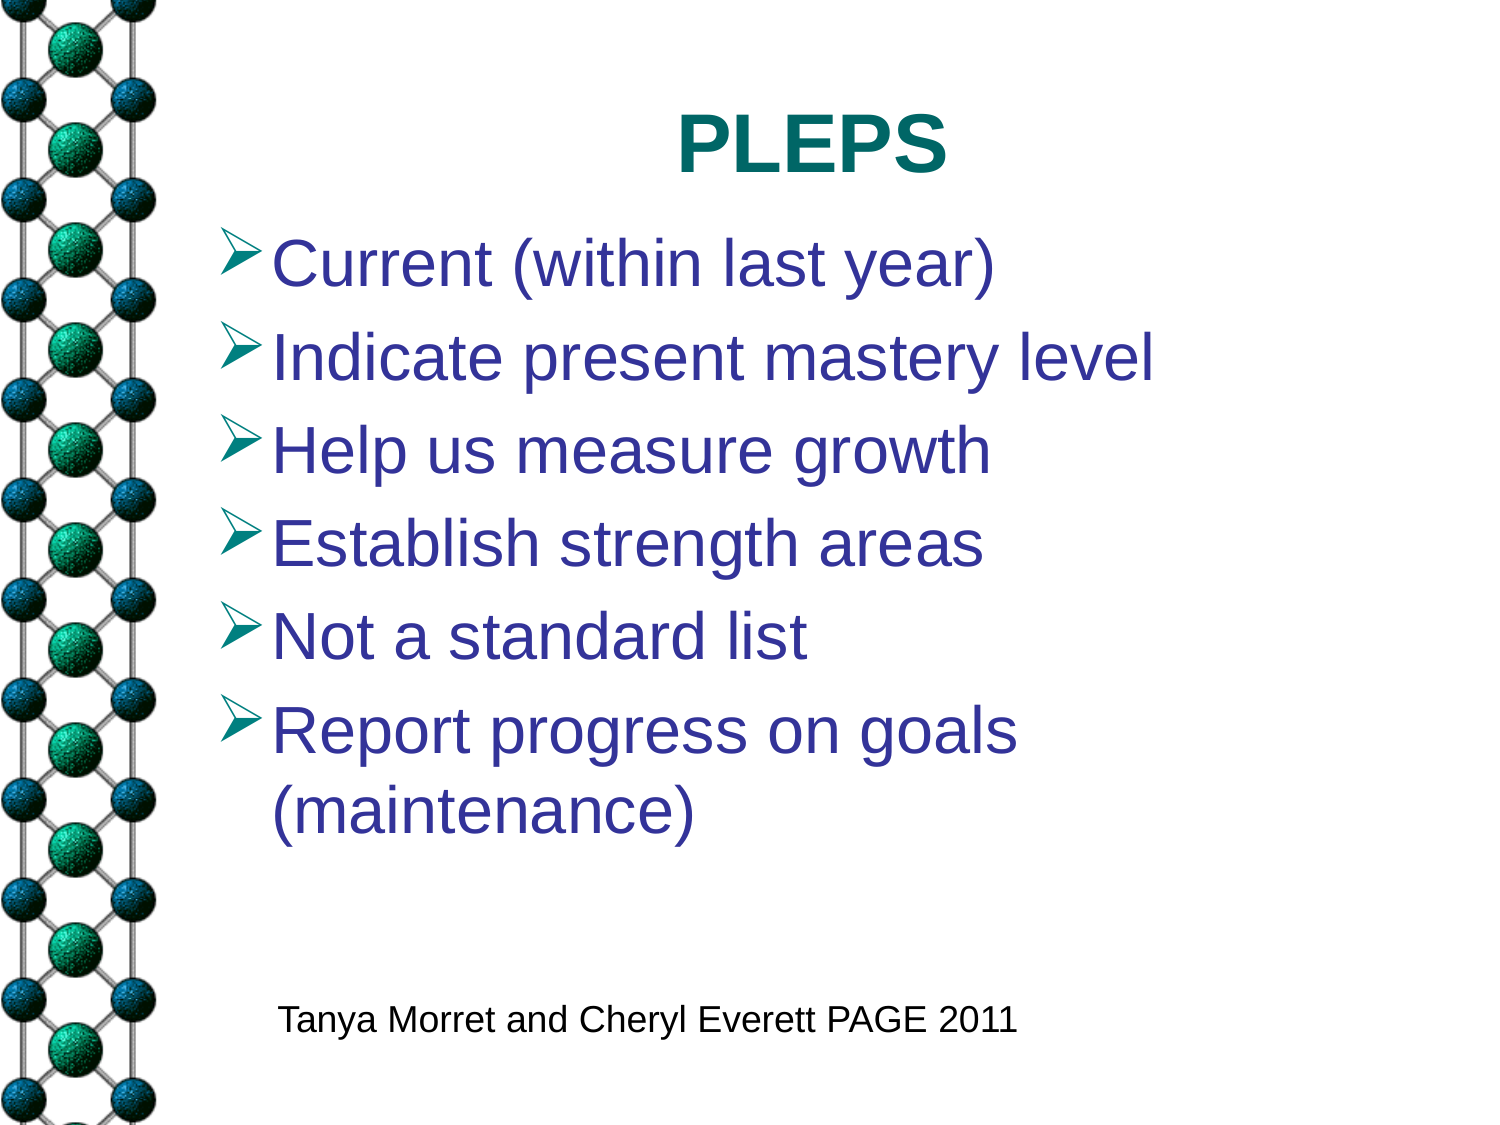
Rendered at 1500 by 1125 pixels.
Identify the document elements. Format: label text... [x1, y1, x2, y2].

text_box Tanya Morret and Cheryl Everett PAGE 2011 [262, 987, 1275, 1048]
list Current (within last year) Indicate present mastery level Help us measure growth Establish strength areas Not a standard list Report progress on goals (maintenance) [199, 212, 1426, 956]
title PLEPS [199, 44, 1426, 212]
picture [0, 0, 1500, 1125]
